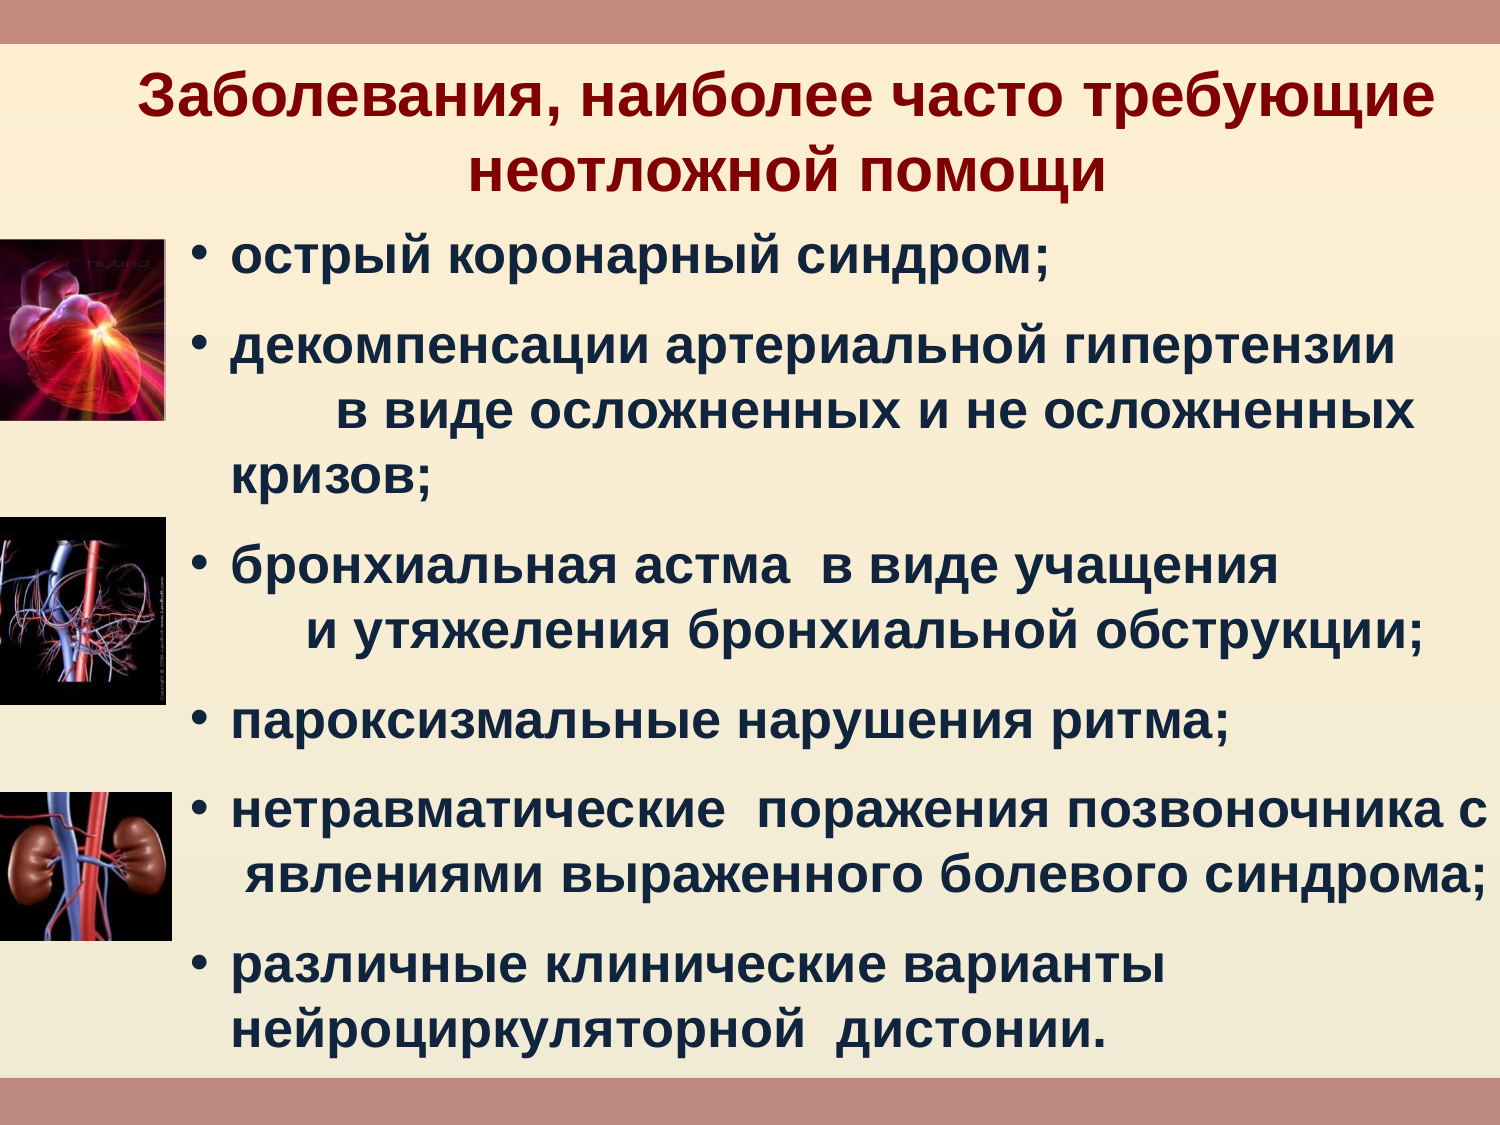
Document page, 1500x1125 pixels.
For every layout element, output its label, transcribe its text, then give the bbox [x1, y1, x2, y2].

picture [0, 792, 172, 941]
picture [0, 239, 166, 422]
text_box [0, 0, 1500, 46]
text_box Заболевания, наиболее часто требующие неотложной помощи [116, 46, 1459, 212]
text_box [0, 1076, 1500, 1125]
list острый коронарный синдром; декомпенсации артериальной гипертензии в виде осложненных и не осложненных кризов; бронхиальная астма в виде учащения и утяжеления бронхиальной обструкции; пароксизмальные нарушения ритма; нетравматические поражения позвоночника с явлениями выраженного болевого синдрома; различные клинические варианты нейроциркуляторной дистонии. [159, 211, 1500, 1059]
picture [0, 517, 166, 705]
